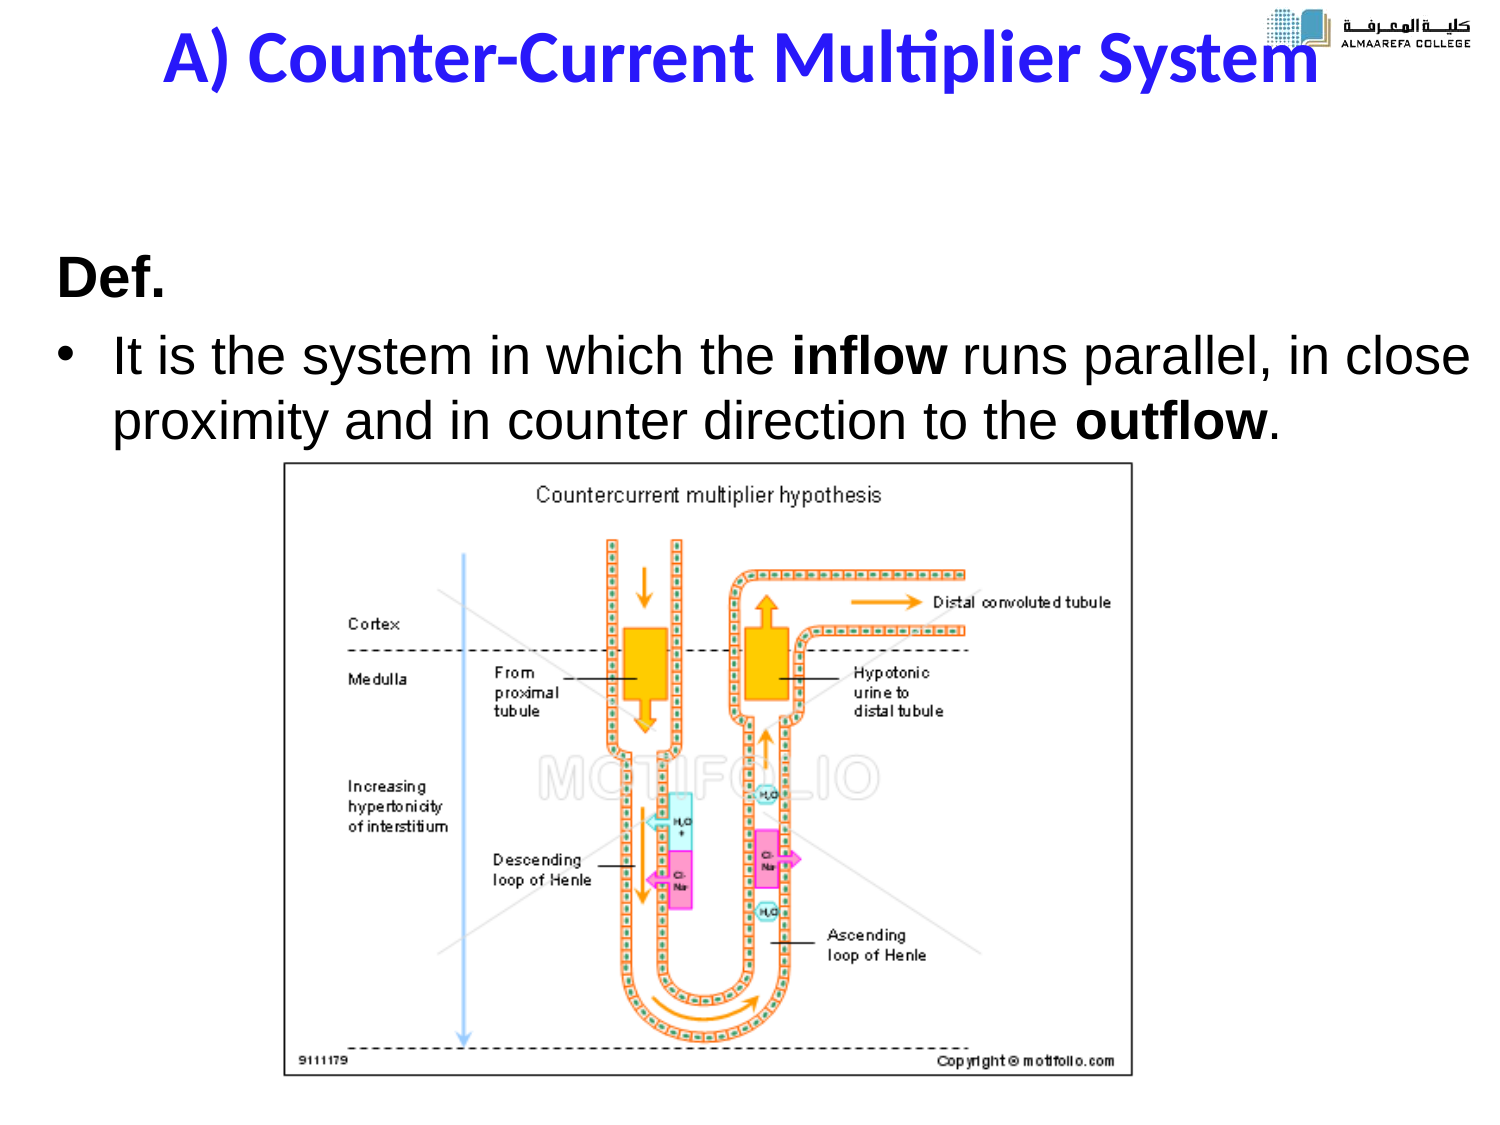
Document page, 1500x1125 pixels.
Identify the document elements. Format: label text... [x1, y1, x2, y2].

picture [1337, 0, 1475, 65]
list Def. It is the system in which the inflow runs parallel, in close proximity and in counter direction to the outflow. [41, 231, 1500, 516]
text_box A) Counter-Current Multiplier System [148, 0, 1337, 105]
picture [277, 455, 1141, 1083]
